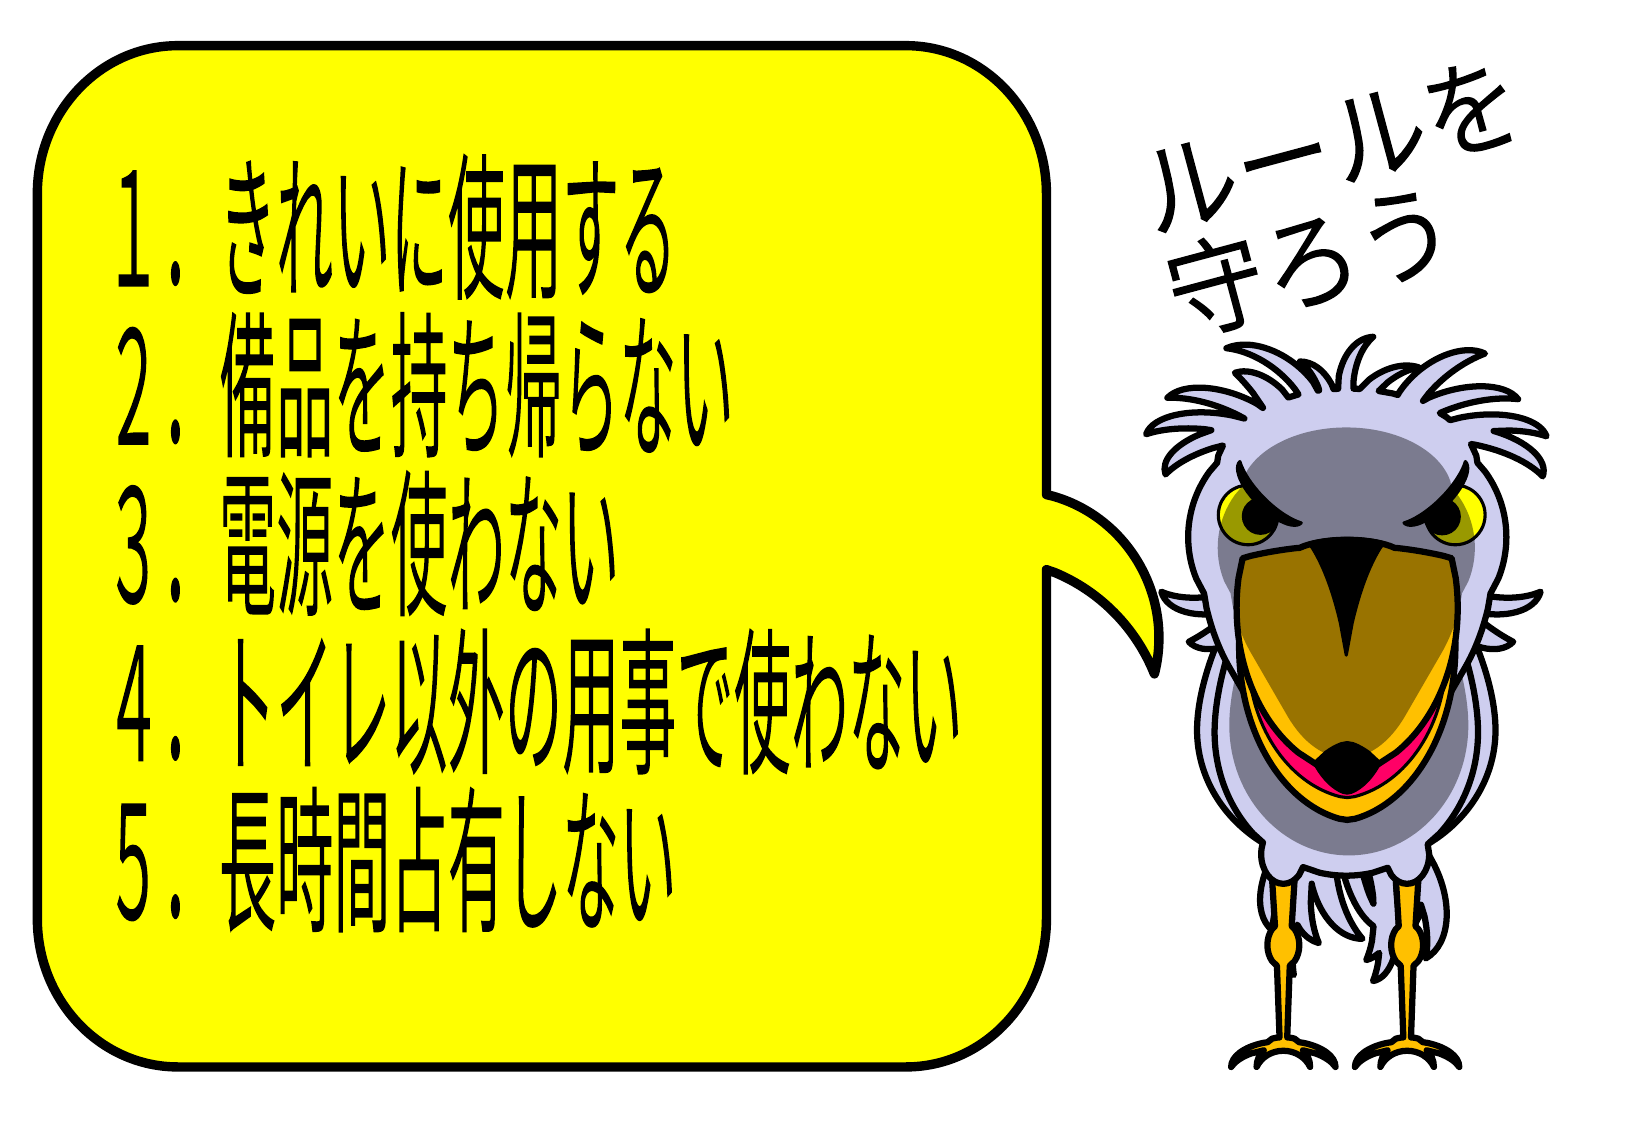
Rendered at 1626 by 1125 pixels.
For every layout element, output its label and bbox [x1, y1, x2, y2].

text_box [1145, 336, 1547, 1068]
text_box [37, 45, 1140, 1067]
